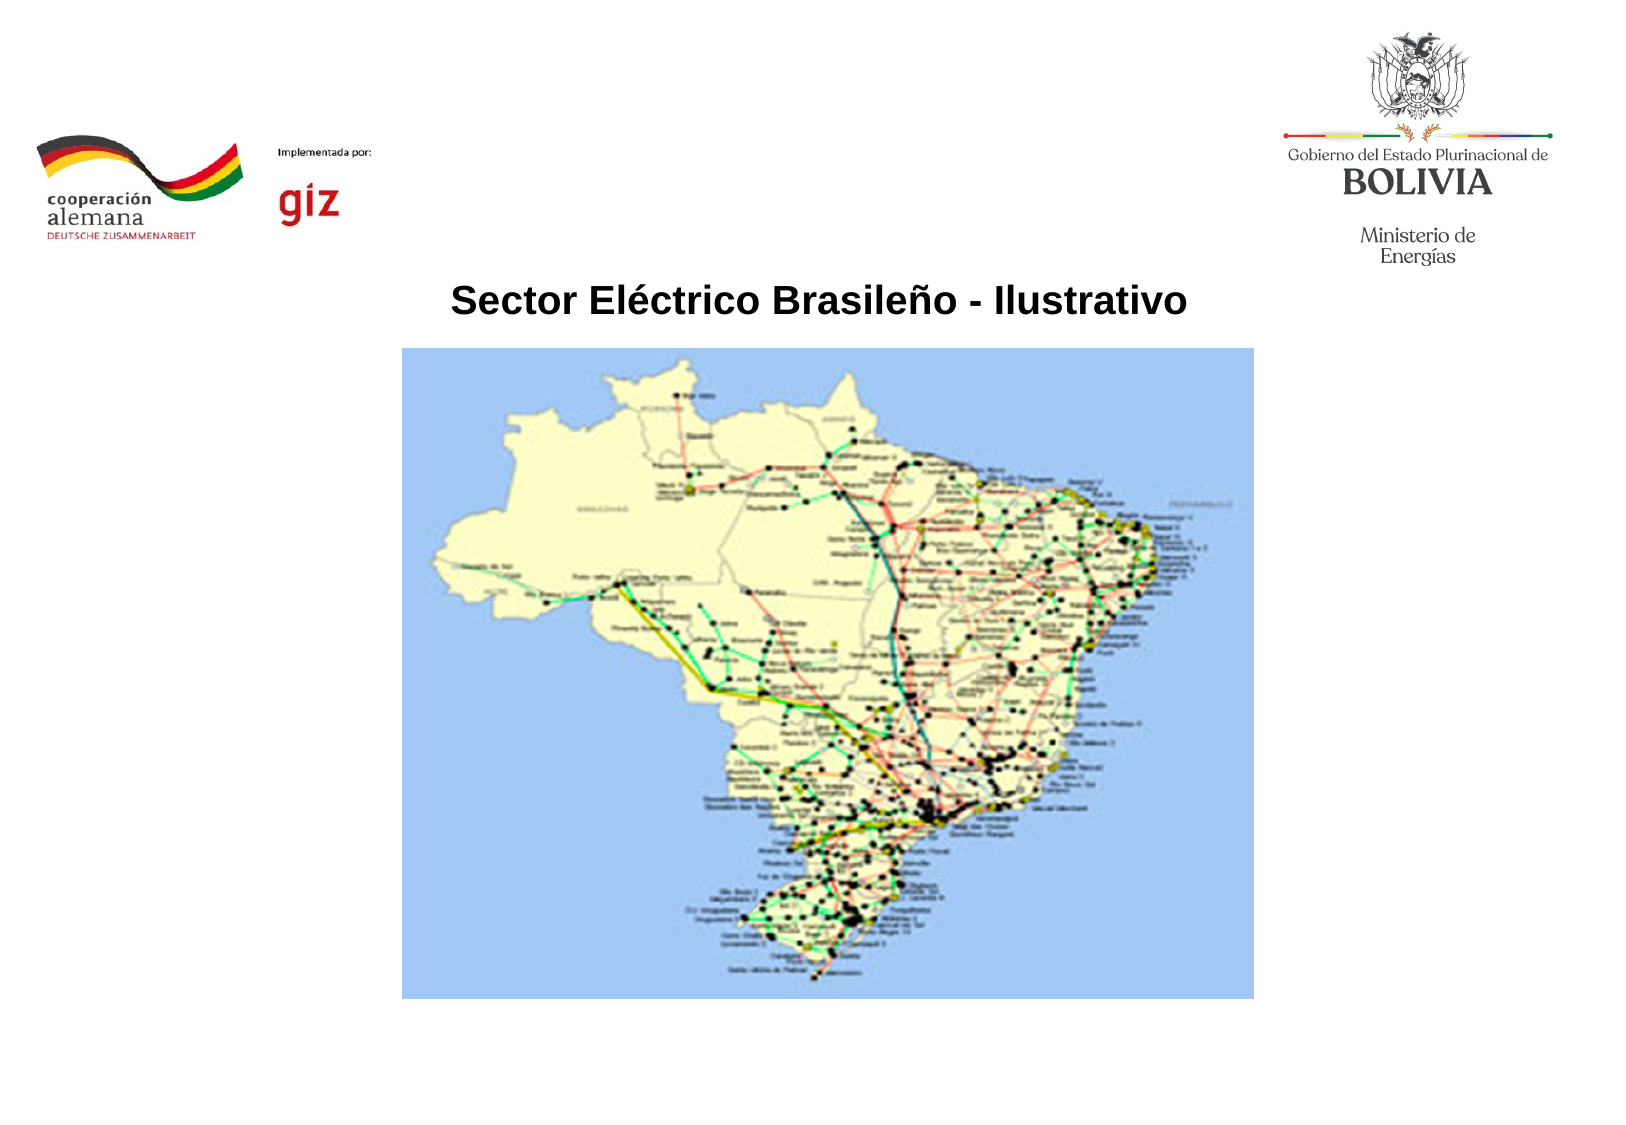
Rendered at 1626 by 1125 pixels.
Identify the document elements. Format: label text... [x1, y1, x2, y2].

text_box Sector Eléctrico Brasileño - Ilustrativo [0, 267, 1625, 331]
picture [13, 105, 393, 267]
picture [1250, 0, 1585, 296]
picture [402, 348, 1254, 999]
